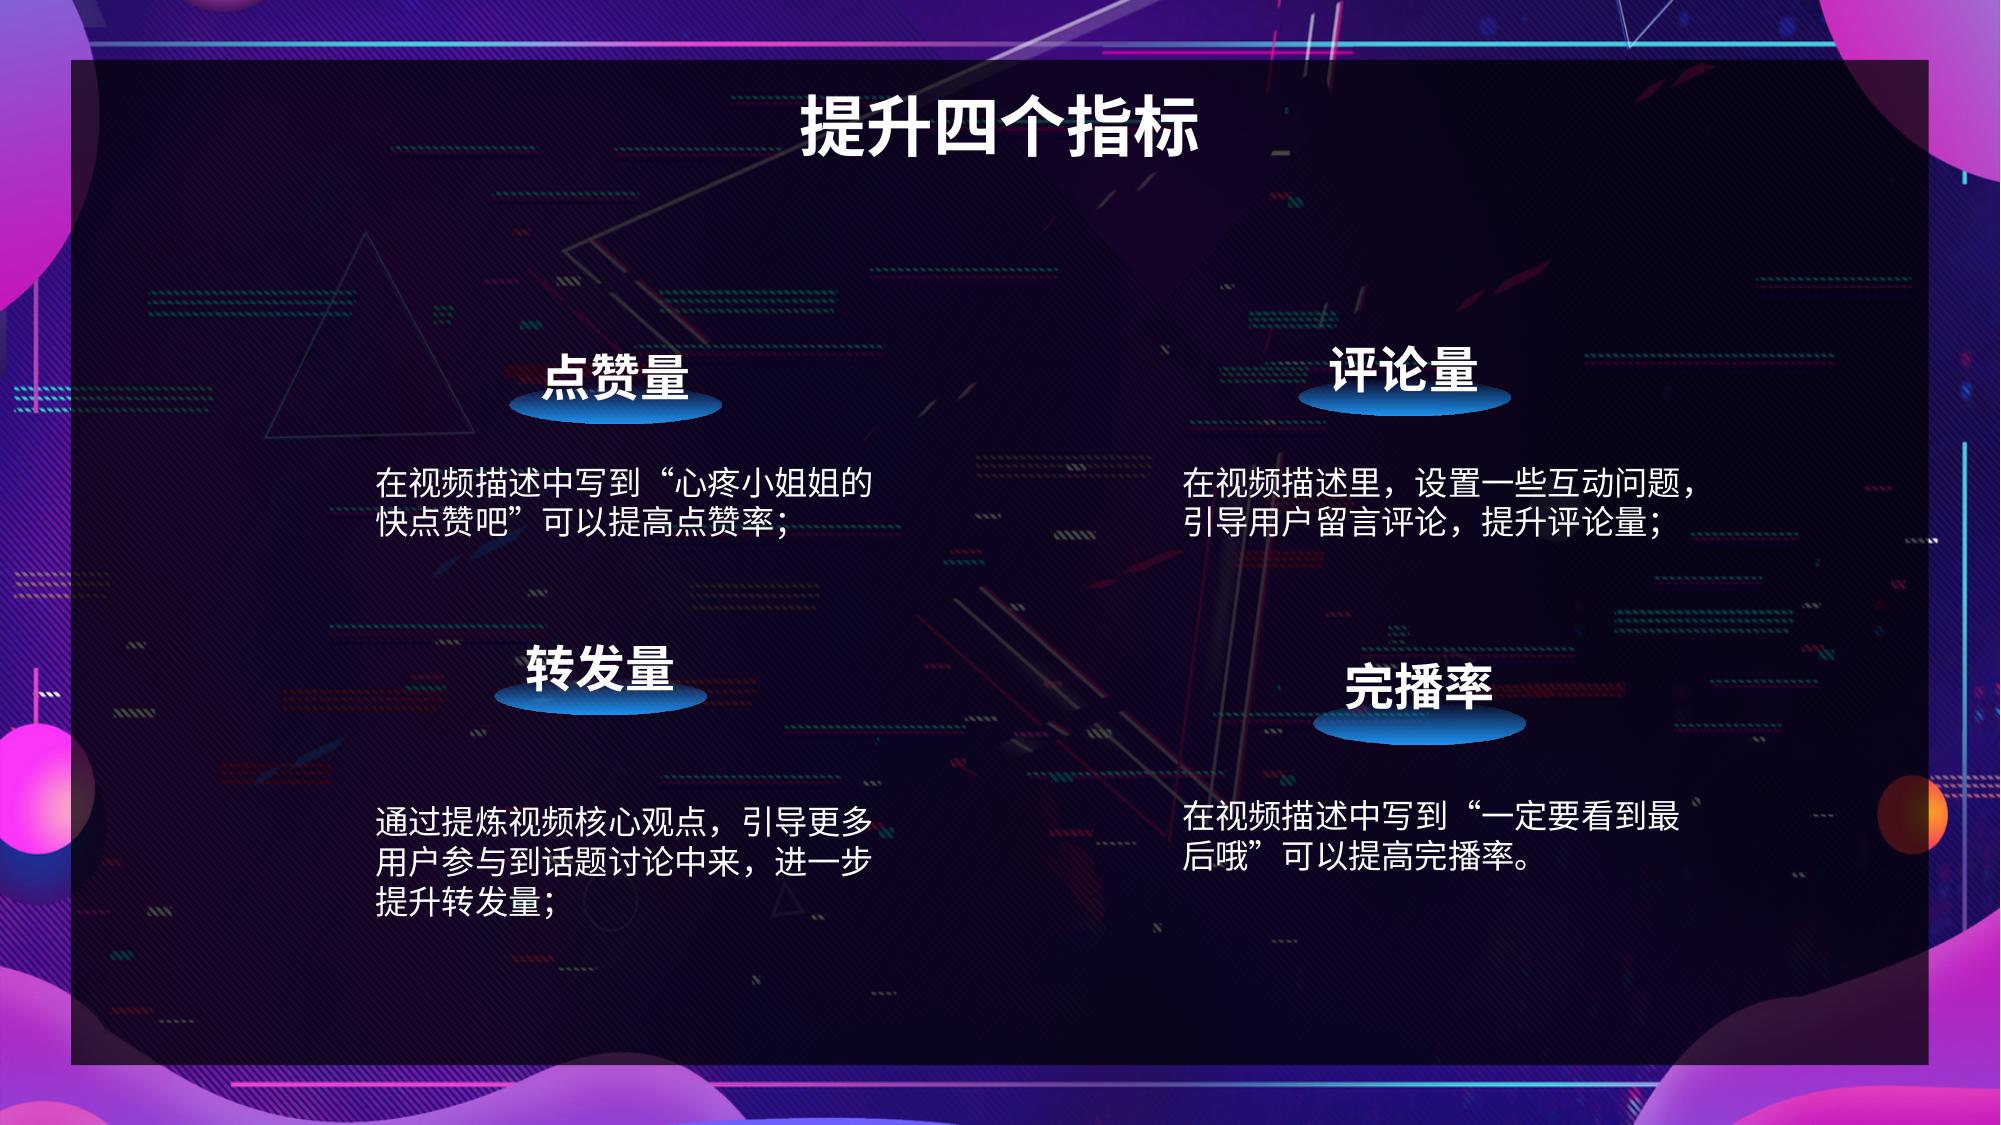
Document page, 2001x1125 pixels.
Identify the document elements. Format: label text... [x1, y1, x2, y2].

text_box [509, 339, 722, 424]
text_box 提升四个指标 [730, 77, 1270, 173]
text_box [1313, 648, 1526, 745]
text_box 在视频描述中写到“一定要看到最后哦”可以提高完播率。 [1167, 788, 1697, 883]
text_box 在视频描述中写到“心疼小姐姐的快点赞吧”可以提高点赞率； [360, 454, 890, 549]
text_box 通过提炼视频核心观点，引导更多用户参与到话题讨论中来，进一步提升转发量； [360, 794, 890, 929]
text_box 在视频描述里，设置一些互动问题，引导用户留言评论，提升评论量； [1167, 454, 1737, 549]
picture [0, 0, 2000, 1125]
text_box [1297, 331, 1510, 416]
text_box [494, 630, 707, 715]
